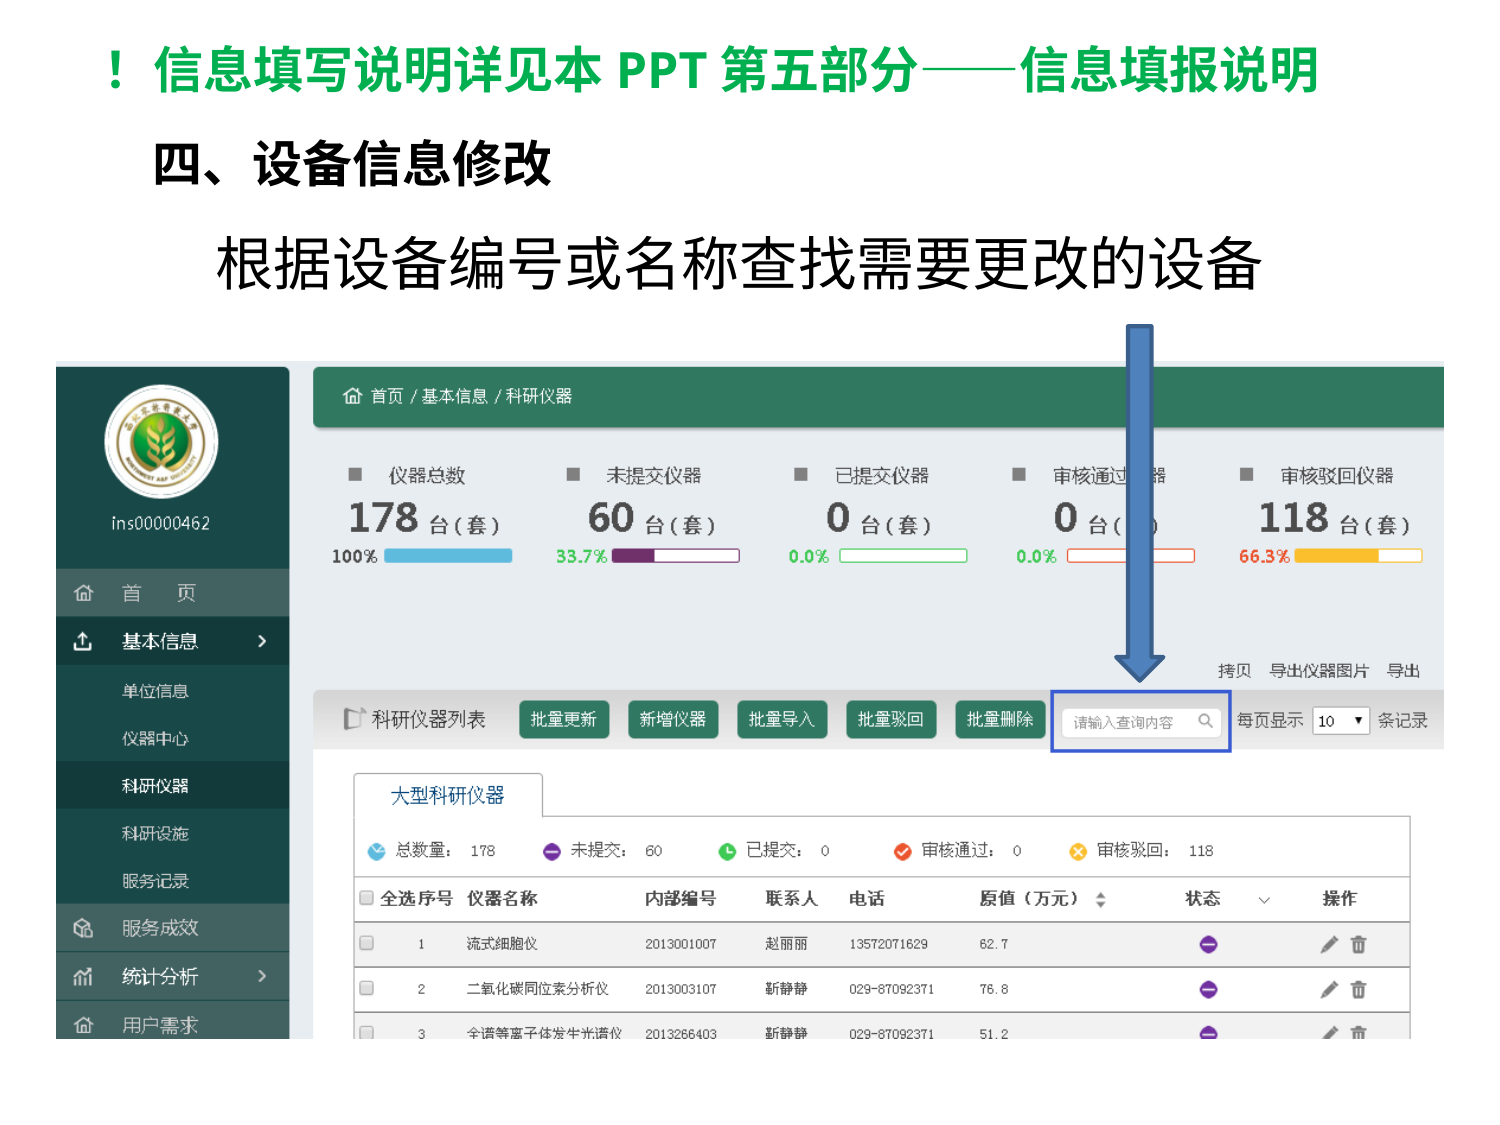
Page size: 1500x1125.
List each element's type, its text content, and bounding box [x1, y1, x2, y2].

text_box ！信息填写说明详见本PPT第五部分——信息填报说明 [88, 30, 1335, 106]
text_box 根据设备编号或名称查找需要更改的设备 [200, 219, 1280, 305]
text_box 四、设备信息修改 [137, 125, 568, 201]
picture [55, 361, 1445, 1039]
text_box [1125, 324, 1154, 360]
